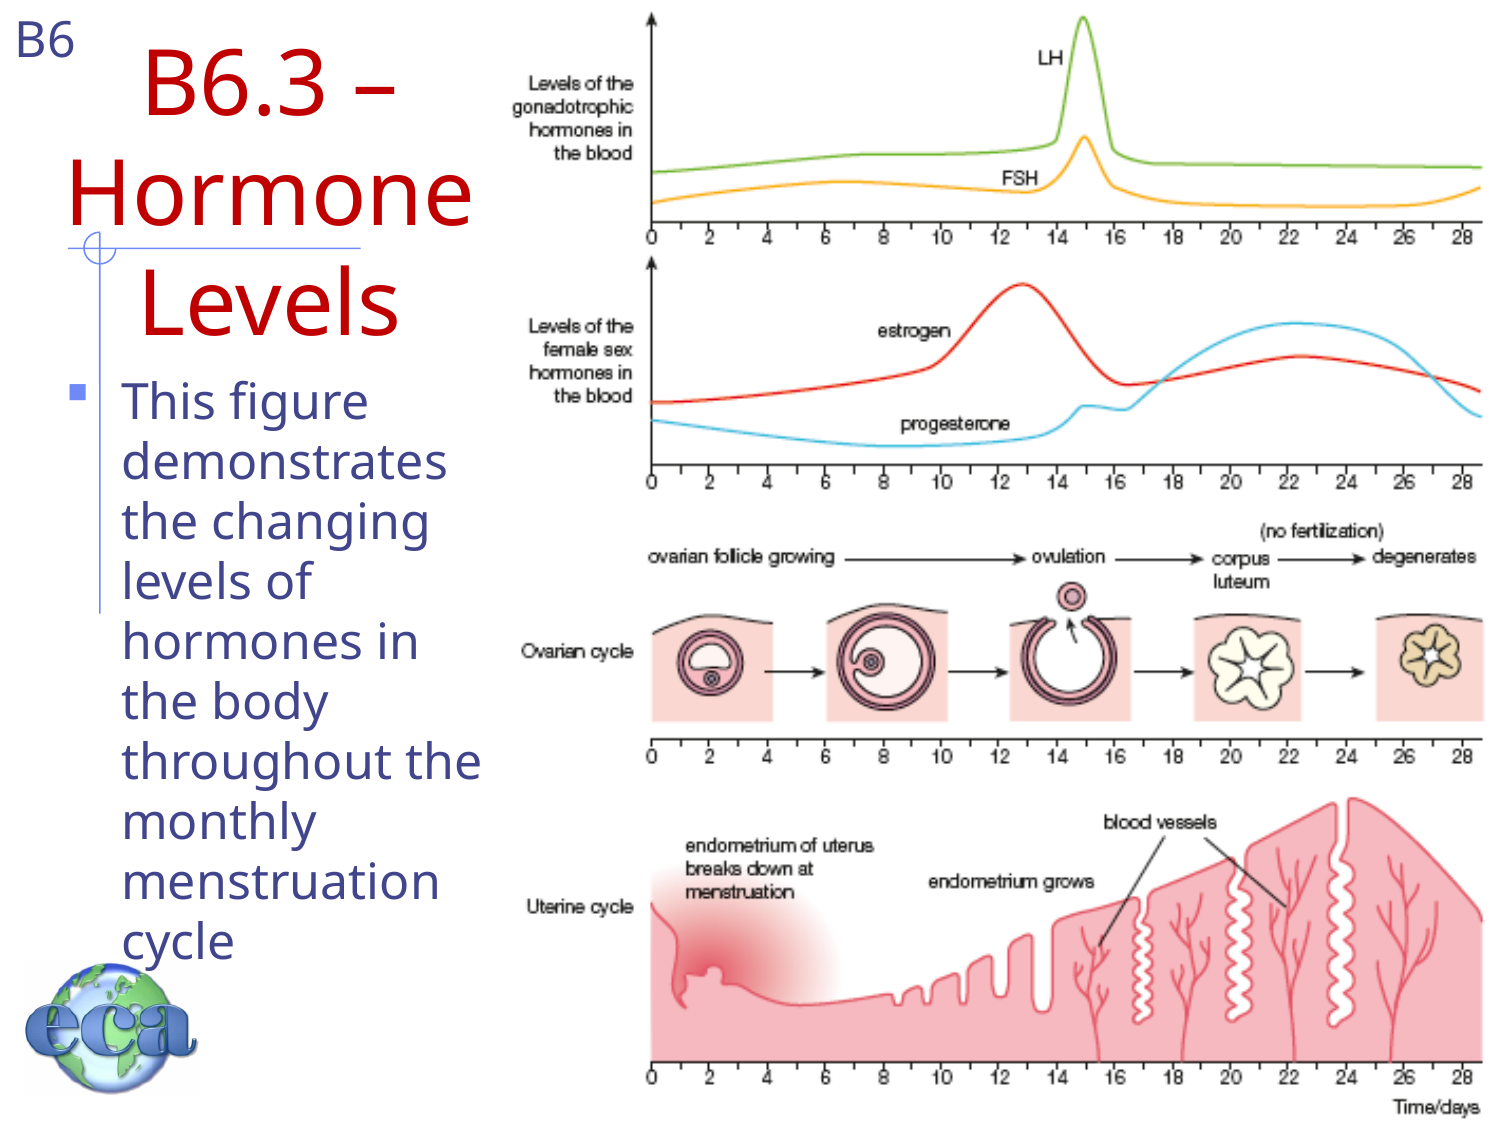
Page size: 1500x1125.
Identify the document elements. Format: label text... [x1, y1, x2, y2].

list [501, 0, 1500, 1125]
picture [23, 960, 200, 1096]
title B6.3 – Hormone Levels [37, 24, 496, 362]
text_box This figure demonstrates the changing levels of hormones in the body throughout the monthly menstruation cycle [50, 361, 496, 975]
